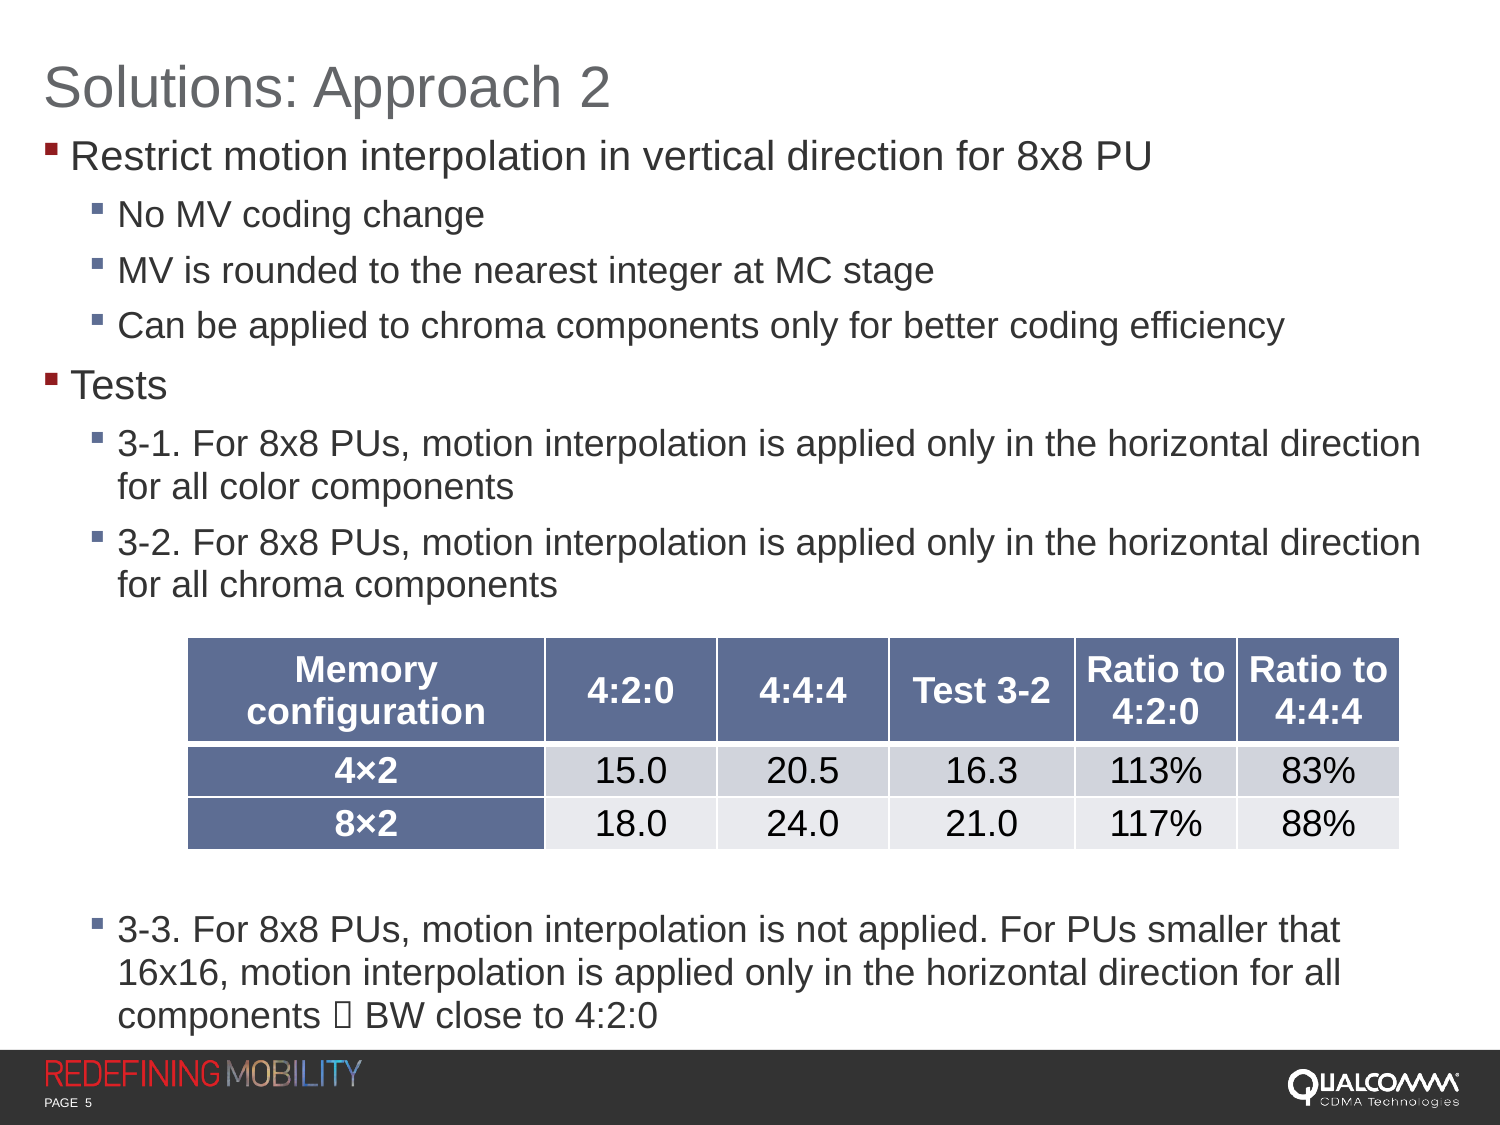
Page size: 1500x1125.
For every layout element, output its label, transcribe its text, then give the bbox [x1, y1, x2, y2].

table_header Ratio to 4:2:0 [1076, 638, 1236, 741]
table_header 4:2:0 [546, 638, 716, 741]
table_header Test 3-2 [890, 638, 1074, 741]
table_cell 117% [1076, 798, 1236, 849]
table_cell 21.0 [890, 798, 1074, 849]
table_cell 24.0 [718, 798, 888, 849]
picture [30, 1048, 372, 1099]
table_header 4:4:4 [718, 638, 888, 741]
table_cell 113% [1076, 747, 1236, 796]
table_cell 18.0 [546, 798, 716, 849]
picture [1278, 1058, 1478, 1114]
table_cell 16.3 [890, 747, 1074, 796]
table_cell 83% [1238, 747, 1399, 796]
table_header Ratio to 4:4:4 [1238, 638, 1399, 741]
title Solutions: Approach 2 [28, 44, 1462, 138]
table_cell 15.0 [546, 747, 716, 796]
table_header Memory configuration [188, 638, 544, 741]
table_cell 8×2 [188, 798, 544, 849]
table_cell 88% [1238, 798, 1399, 849]
table_cell 20.5 [718, 747, 888, 796]
table_cell 4×2 [188, 747, 544, 796]
list Restrict motion interpolation in vertical direction for 8x8 PU No MV coding change MV is rounded to the nearest integer at MC stage Can be applied to chroma components only for better coding efficiency Tests 3-1. For 8x8 PUs, motion interpolation is applied only in the horizontal direction for all color components 3-2. For 8x8 PUs, motion interpolation is applied only in the horizontal direction for all chroma components 3-3. For 8x8 PUs, motion interpolation is not applied. For PUs smaller that 16x16, motion interpolation is applied only in the horizontal direction for all components  BW close to 4:2:0 [26, 124, 1457, 998]
